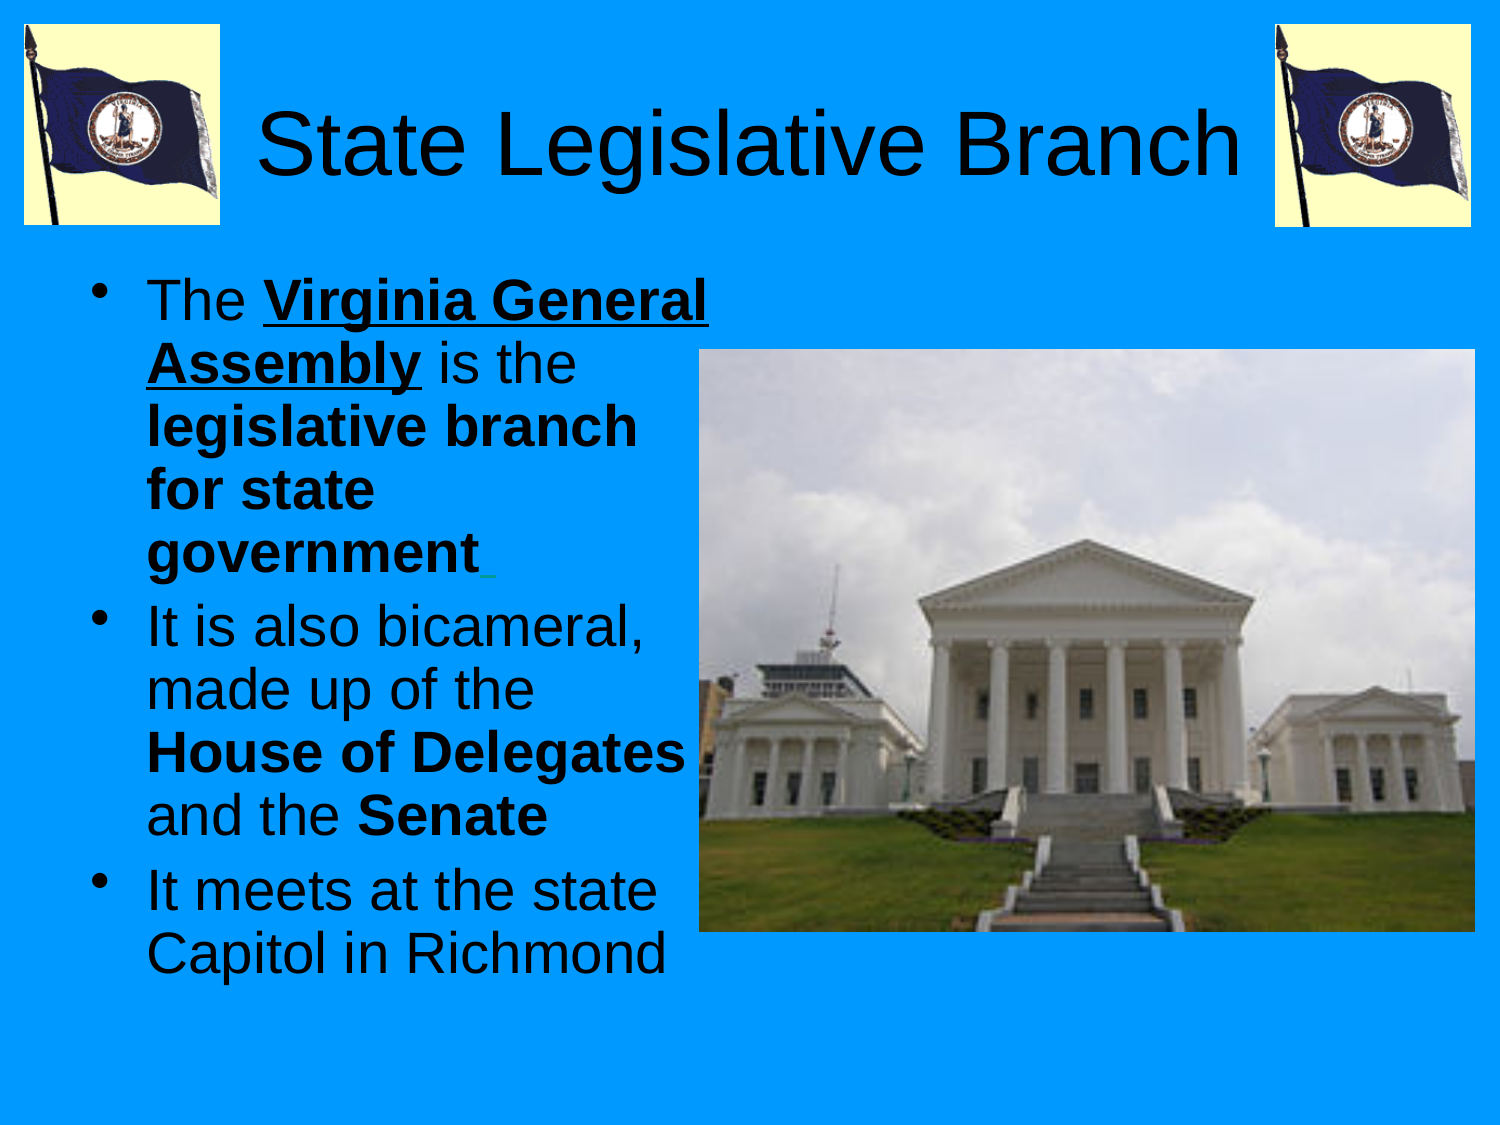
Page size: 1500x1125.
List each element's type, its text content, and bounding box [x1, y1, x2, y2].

picture [1274, 24, 1471, 227]
title State Legislative Branch [220, 45, 1271, 233]
list The Virginia General Assembly is the legislative branch for state government It is also bicameral, made up of the House of Delegates and the Senate It meets at the state Capitol in Richmond [75, 262, 738, 1005]
picture [24, 24, 220, 226]
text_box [699, 349, 1476, 932]
